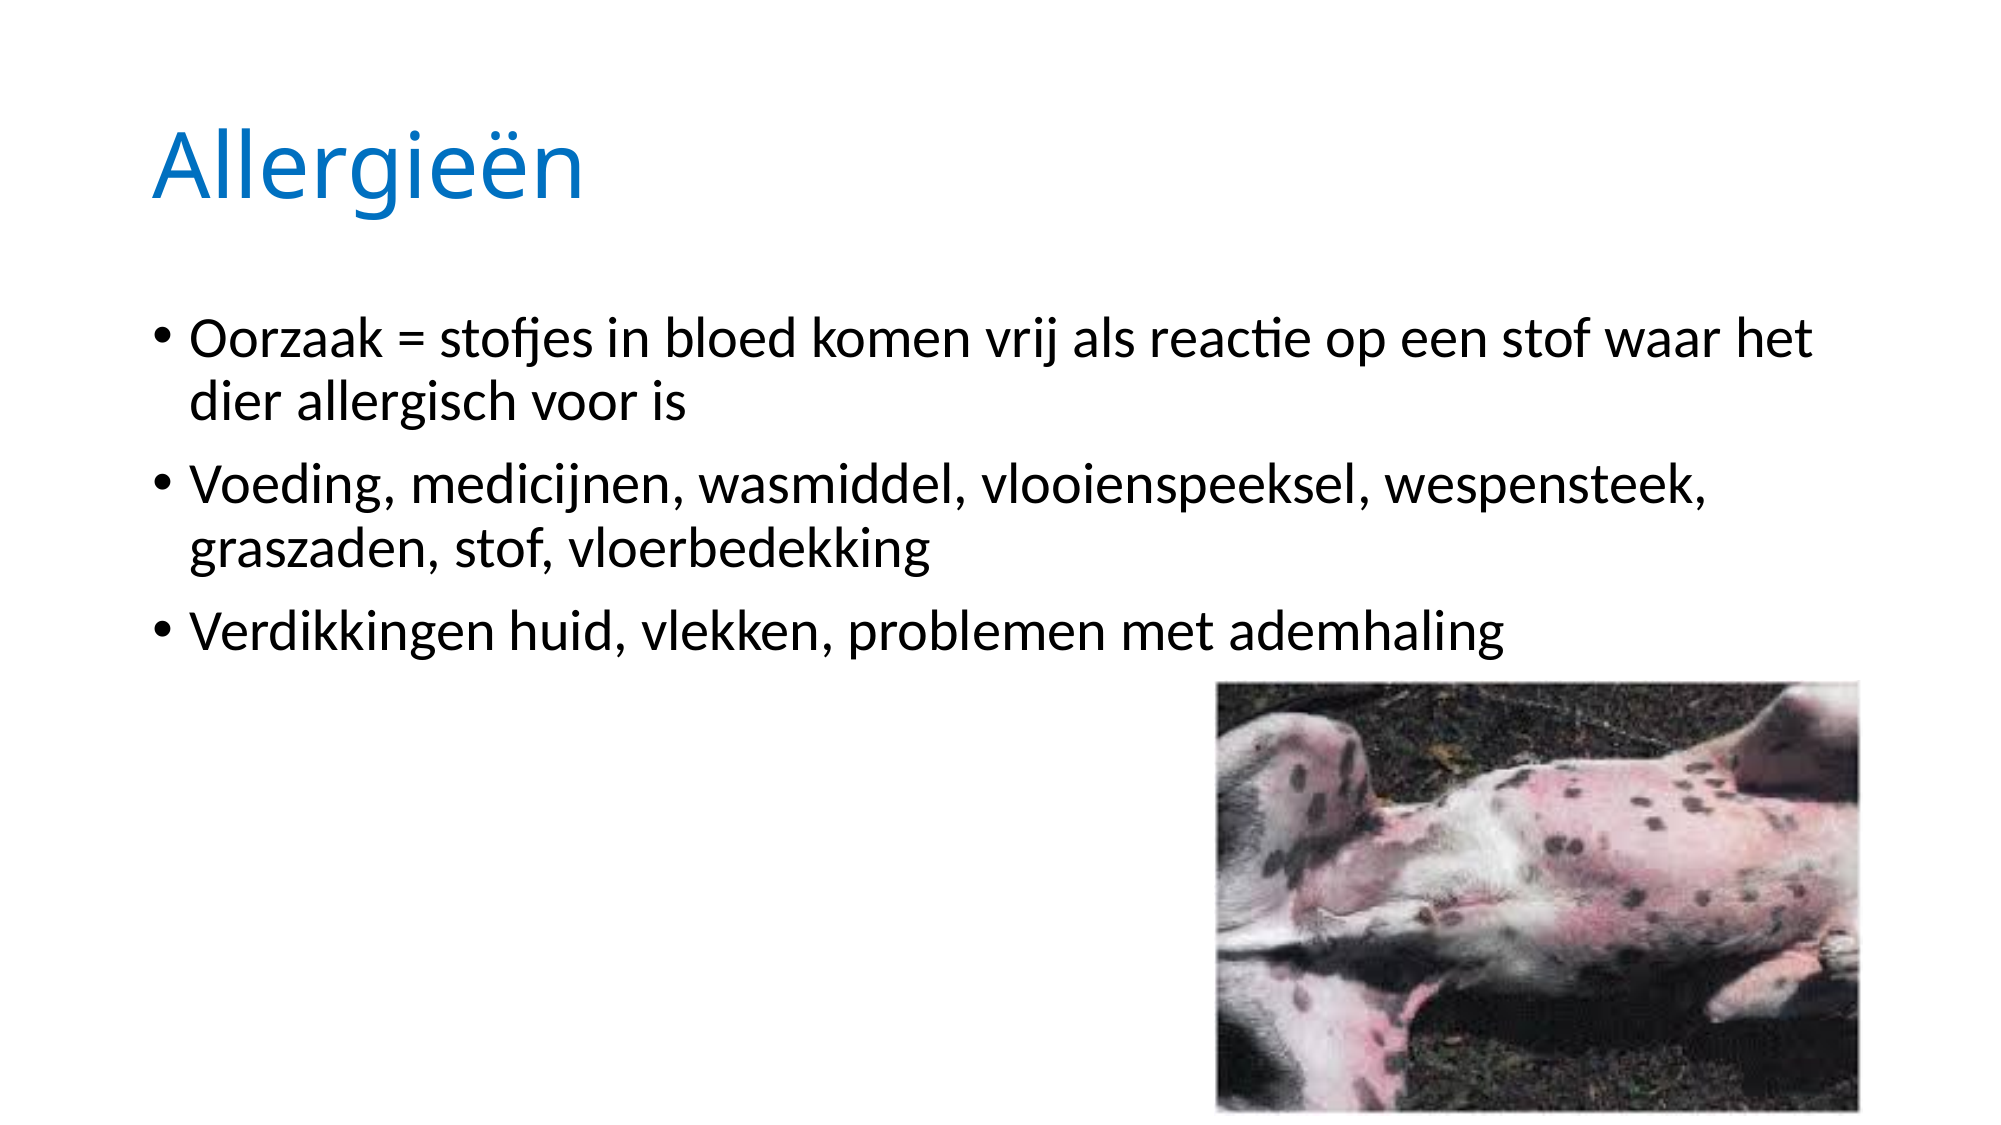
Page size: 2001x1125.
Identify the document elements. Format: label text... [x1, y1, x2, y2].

title Allergieën [137, 59, 1863, 278]
picture [1214, 680, 1863, 1116]
list Oorzaak = stofjes in bloed komen vrij als reactie op een stof waar het dier allergisch voor is Voeding, medicijnen, wasmiddel, vlooienspeeksel, wespensteek, graszaden, stof, vloerbedekking Verdikkingen huid, vlekken, problemen met ademhaling [137, 299, 1863, 1014]
